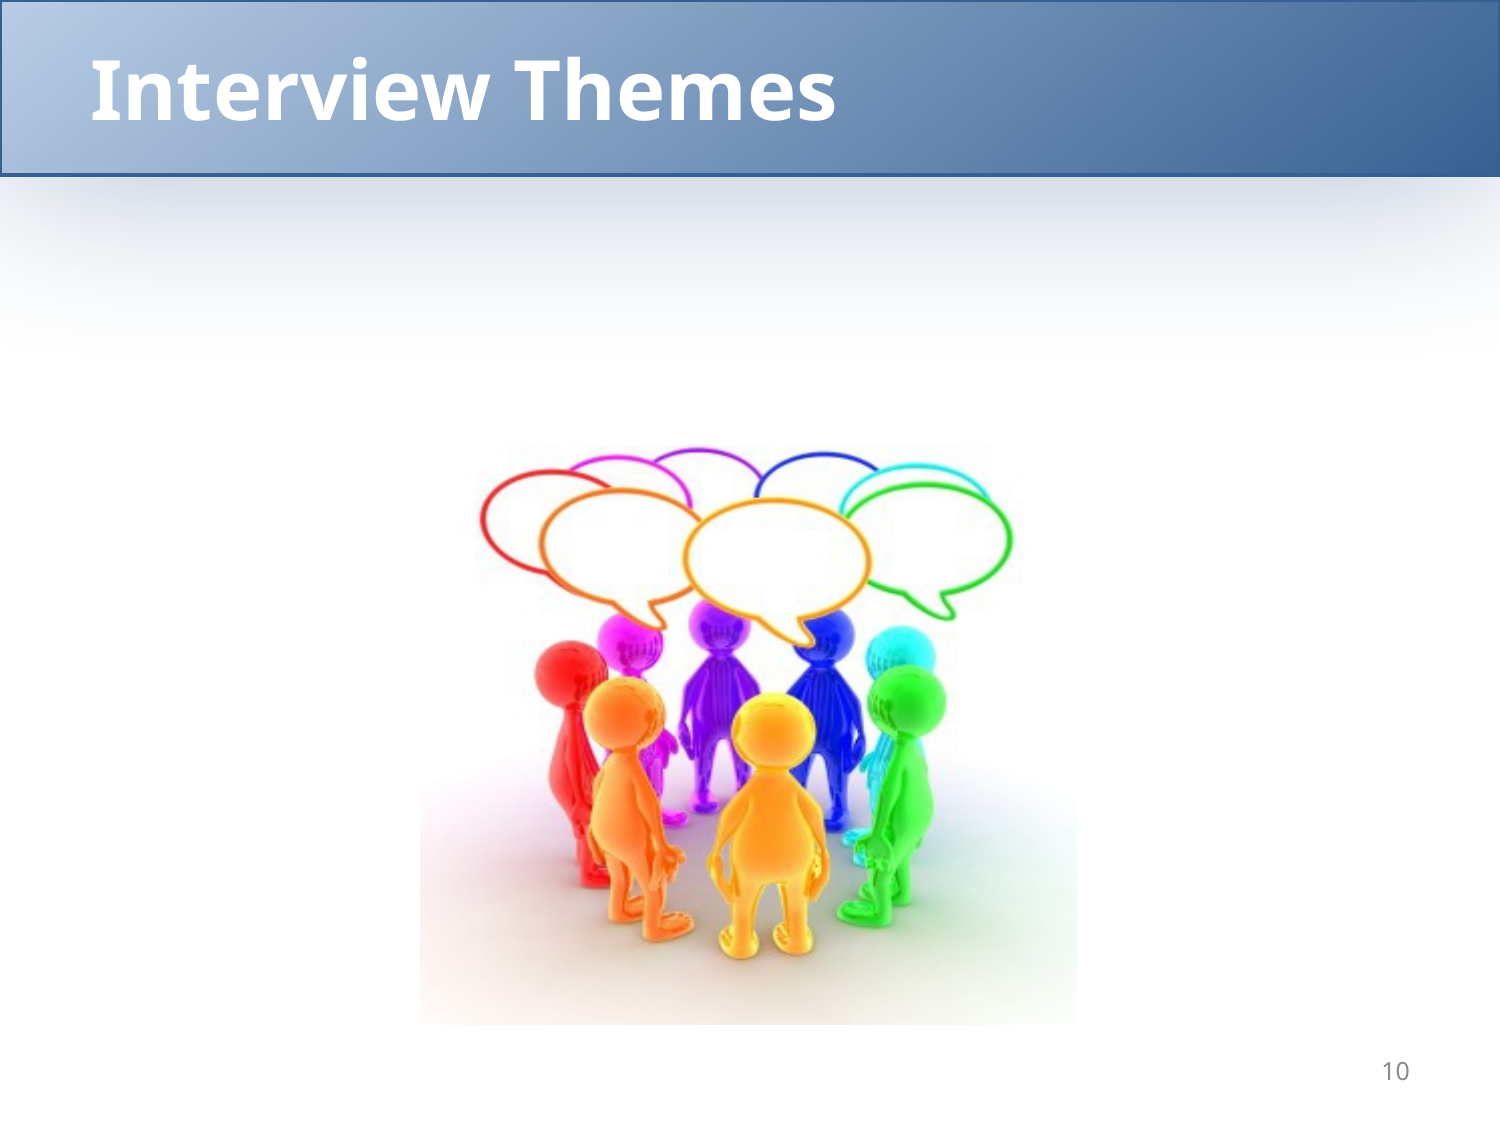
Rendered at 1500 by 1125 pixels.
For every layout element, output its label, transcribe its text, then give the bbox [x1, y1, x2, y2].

title Interview Themes [75, 0, 1350, 175]
slide_number 10 [1074, 1042, 1425, 1103]
picture [420, 418, 1078, 1025]
